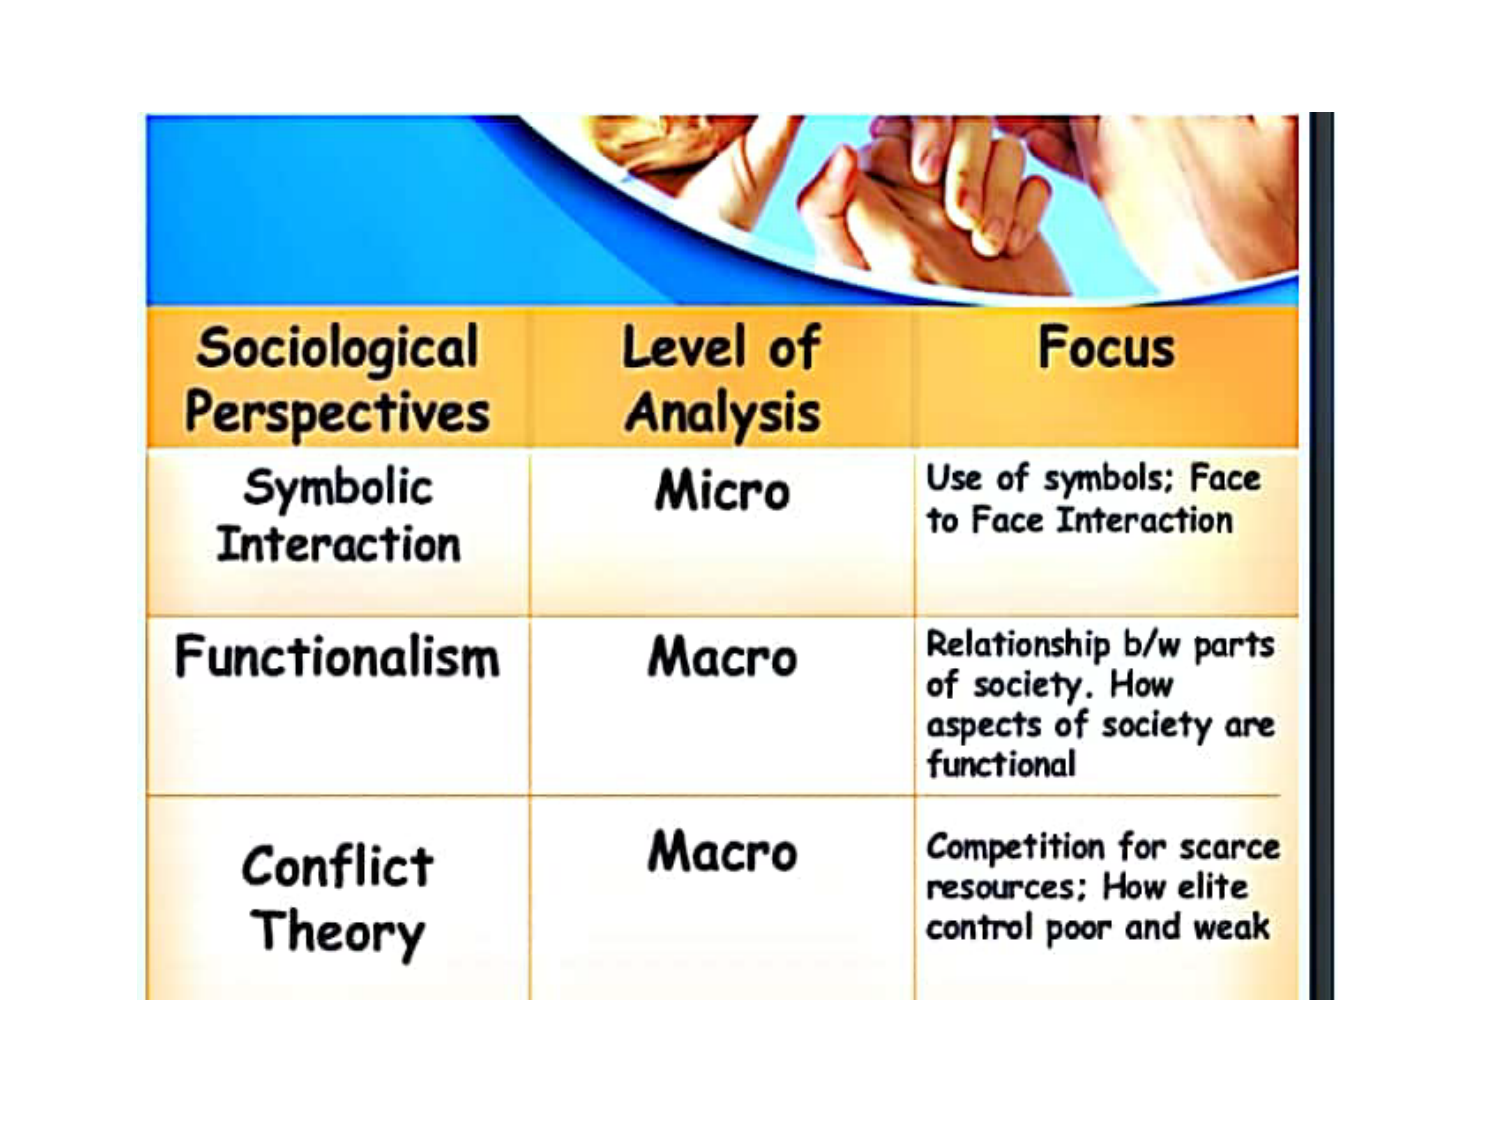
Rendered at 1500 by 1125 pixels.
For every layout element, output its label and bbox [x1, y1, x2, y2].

picture [137, 112, 1338, 1001]
